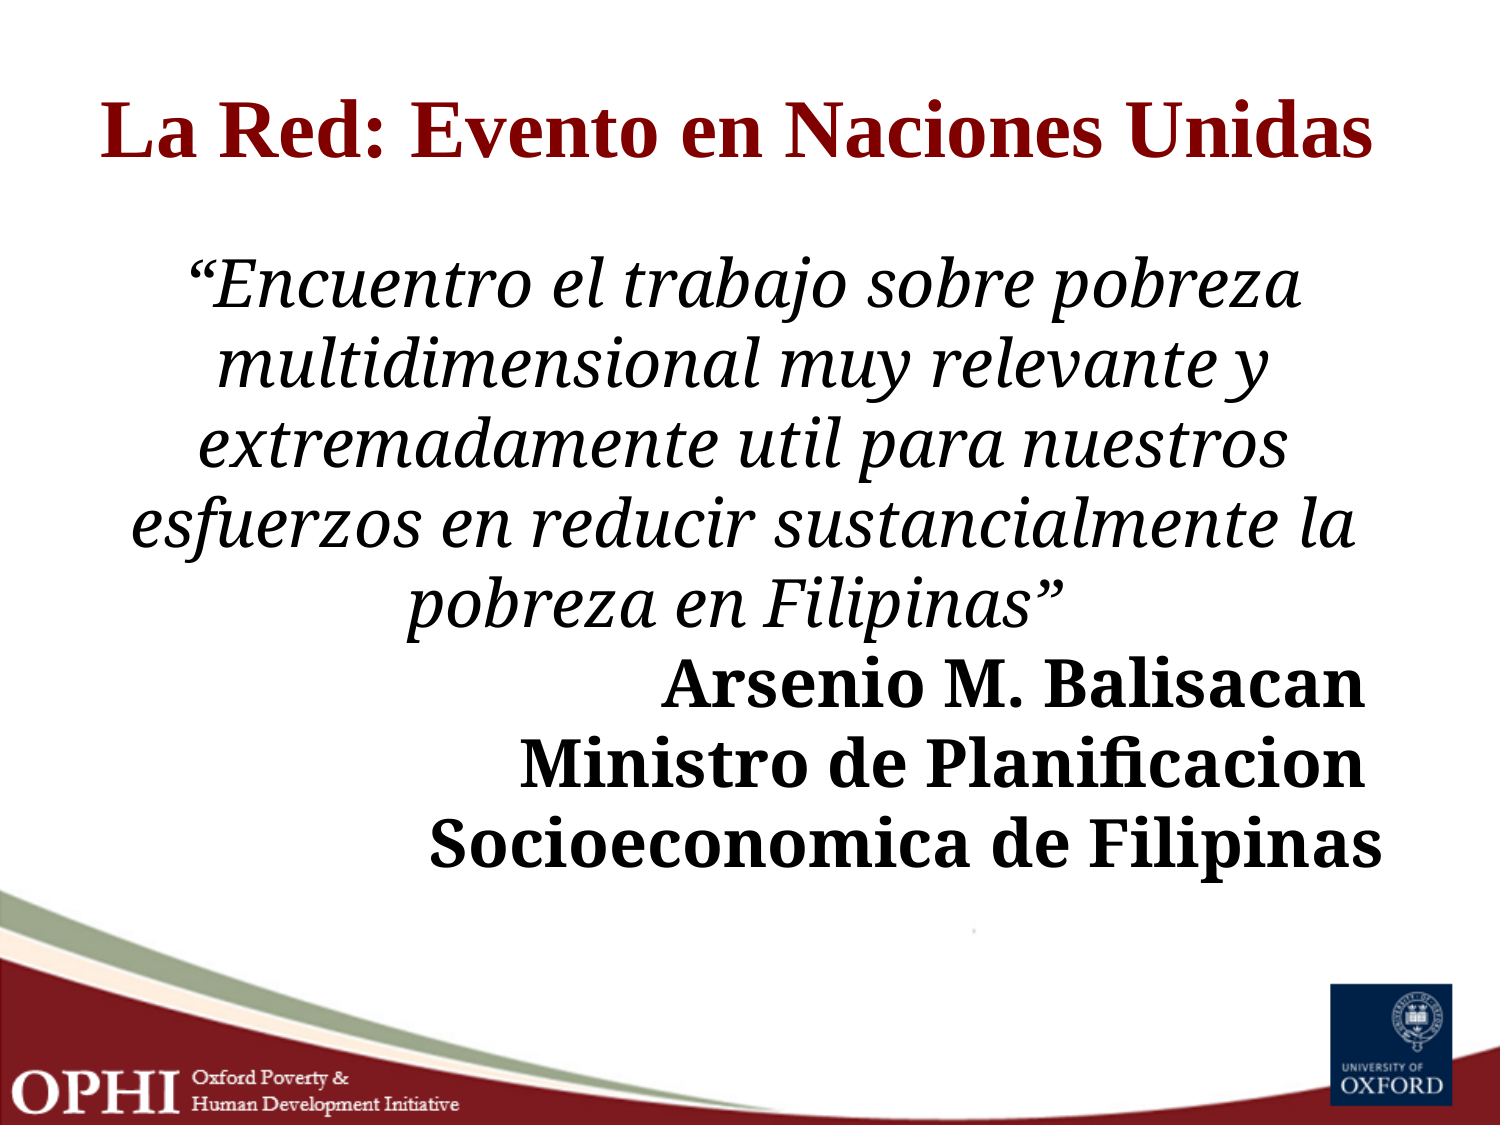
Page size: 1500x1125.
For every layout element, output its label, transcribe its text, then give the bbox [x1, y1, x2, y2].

title La Red: Evento en Naciones Unidas [29, 66, 1448, 256]
subtitle “Encuentro el trabajo sobre pobreza multidimensional muy relevante y extremadamente util para nuestros esfuerzos en reducir sustancialmente la pobreza en Filipinas” Arsenio M. Balisacan Ministro de Planificacion Socioeconomica de Filipinas [88, 153, 1400, 1083]
picture [0, 0, 1500, 1125]
